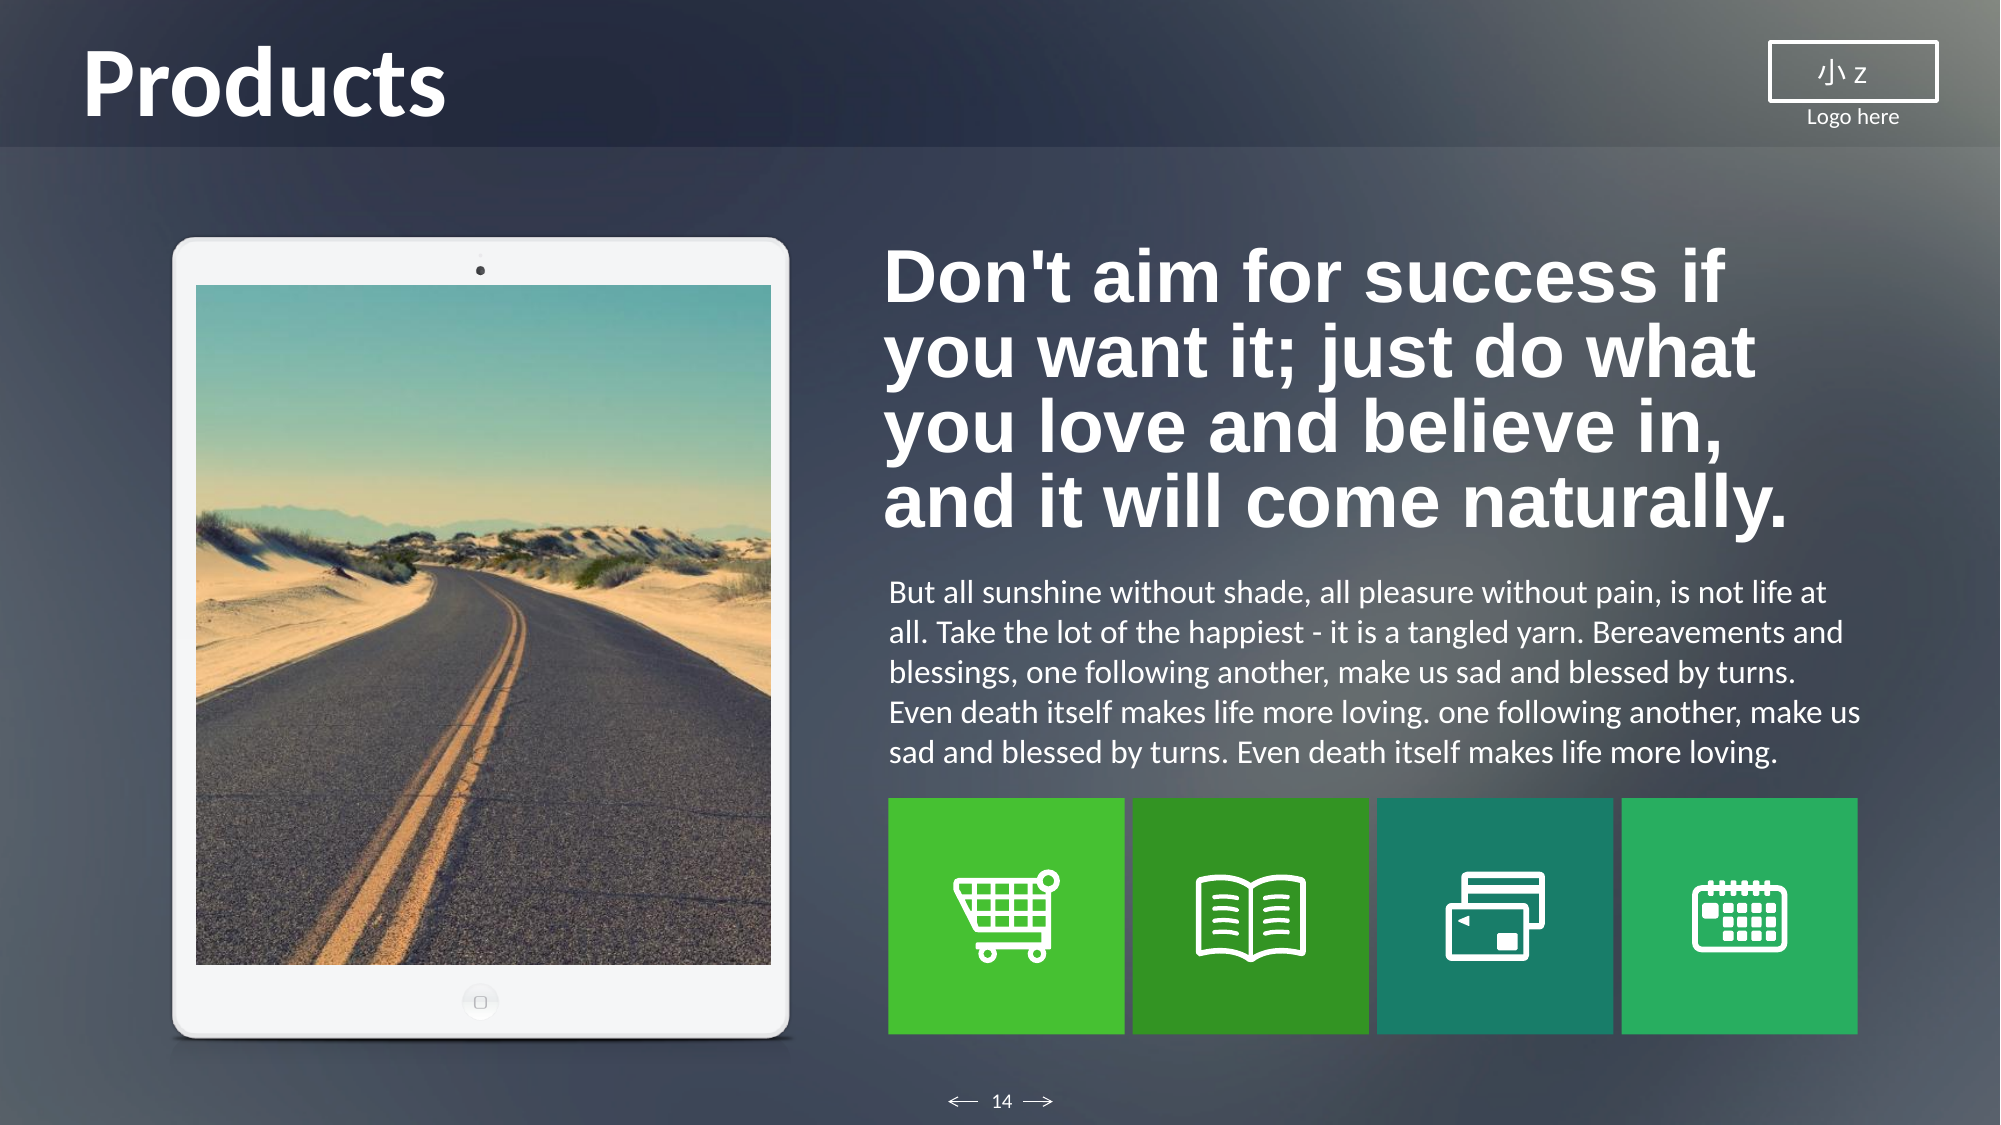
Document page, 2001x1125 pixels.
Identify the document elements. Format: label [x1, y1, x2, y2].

text_box [1621, 797, 1858, 1035]
text_box [888, 797, 1125, 1035]
picture [0, 0, 2000, 1125]
text_box [1132, 797, 1370, 1035]
text_box [1376, 797, 1614, 1035]
text_box [1769, 41, 1938, 138]
text_box [169, 233, 798, 1064]
text_box [947, 1079, 1054, 1123]
